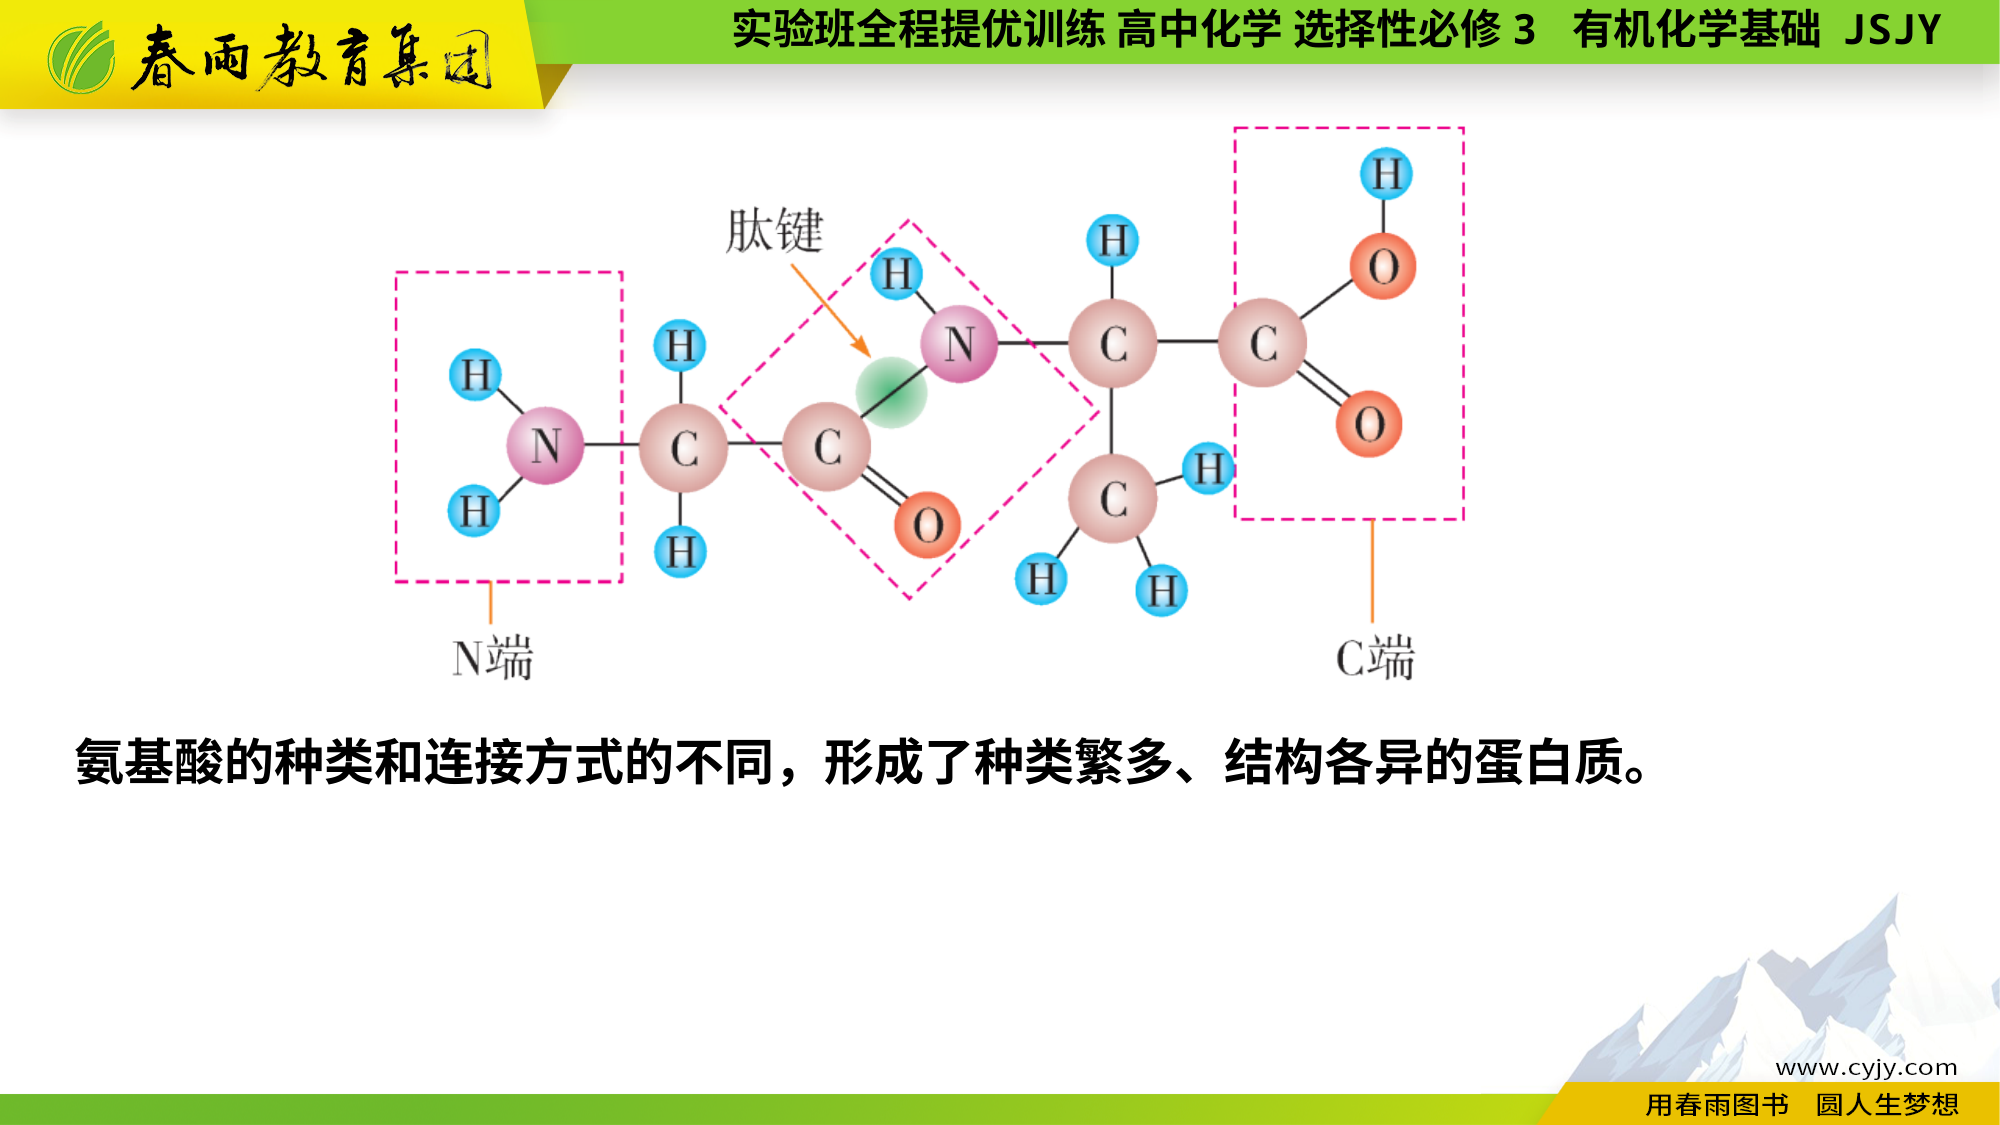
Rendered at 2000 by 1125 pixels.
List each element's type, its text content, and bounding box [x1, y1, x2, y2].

picture [0, 0, 2000, 1125]
list 氨基酸的种类和连接方式的不同，形成了种类繁多、结构各异的蛋白质。 [59, 692, 1944, 787]
